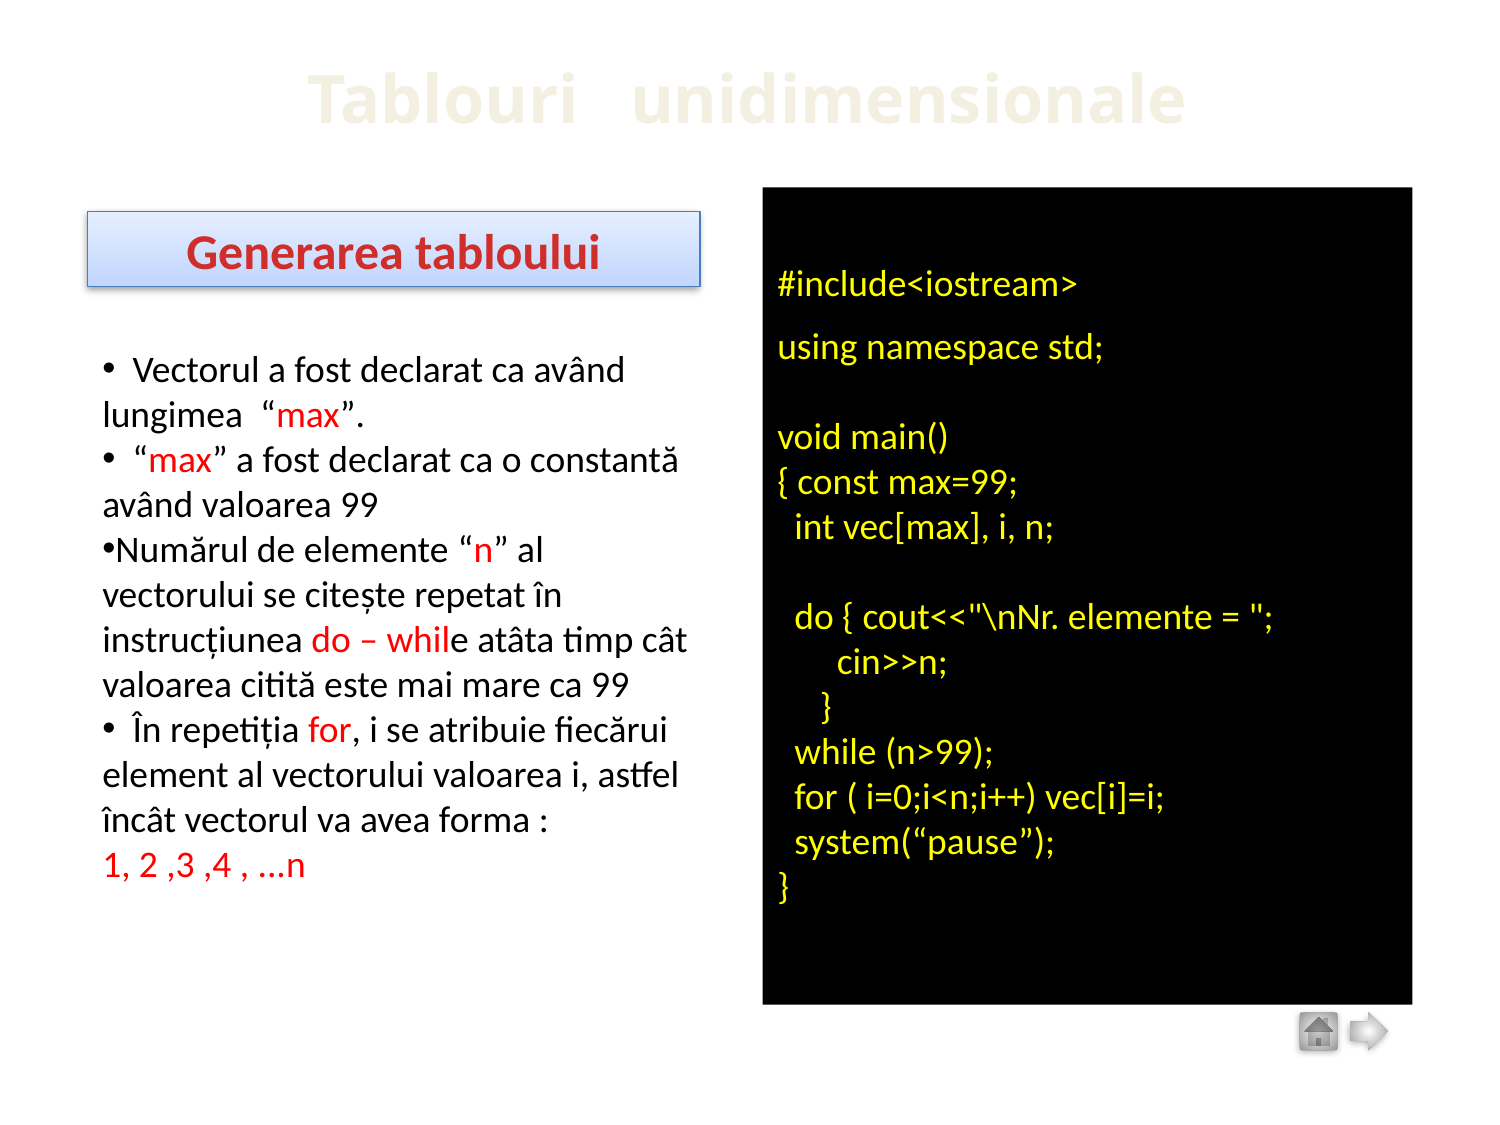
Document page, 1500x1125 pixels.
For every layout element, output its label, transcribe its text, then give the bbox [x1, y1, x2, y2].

text_box [1350, 1012, 1388, 1051]
text_box [1299, 1012, 1338, 1051]
text_box Vectorul a fost declarat ca având lungimea “max”. “max” a fost declarat ca o constantă având valoarea 99 Numărul de elemente “n” al vectorului se citește repetat în instrucțiunea do – while atâta timp cât valoarea citită este mai mare ca 99 În repetiția for, i se atribuie fiecărui element al vectorului valoarea i, astfel încât vectorul va avea forma : 1, 2 ,3 ,4 , ...n [87, 337, 713, 893]
text_box Generarea tabloului [87, 211, 701, 287]
text_box Tablouri unidimensionale [62, 49, 1450, 145]
text_box #include<iostream> using namespace std; void main() { const max=99; int vec[max], i, n; do { cout<<"\nNr. elemente = "; cin>>n; } while (n>99); for ( i=0;i<n;i++) vec[i]=i; system(“pause”); } [762, 187, 1413, 1005]
